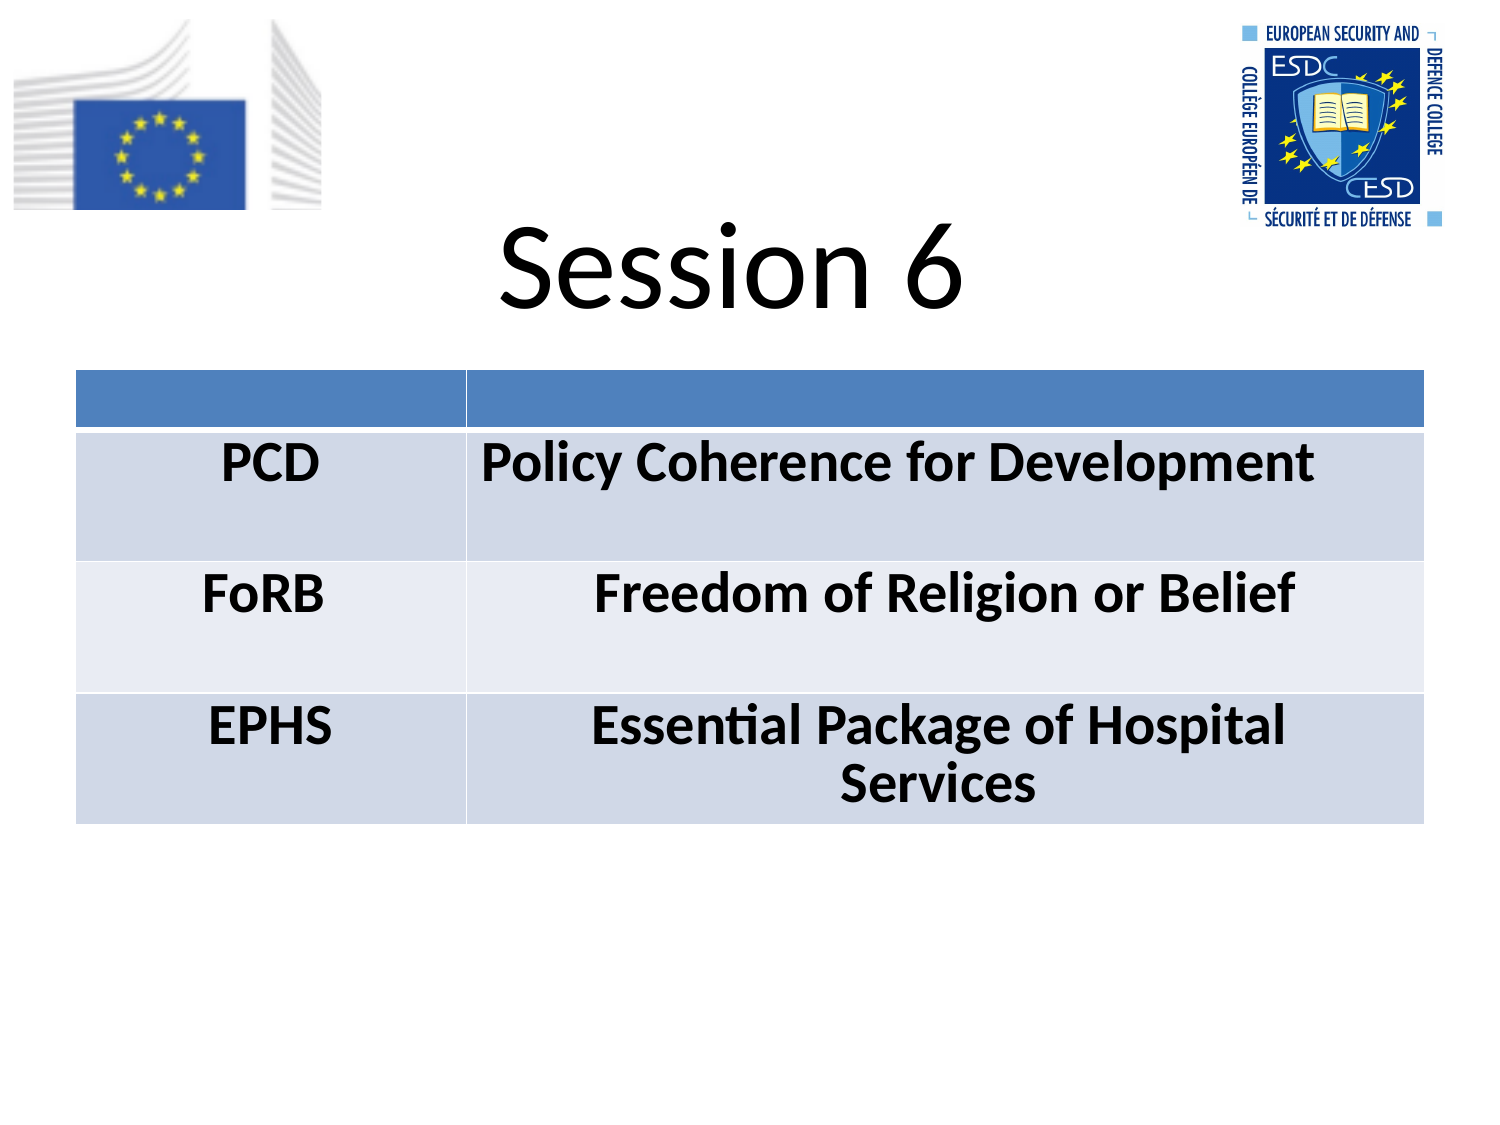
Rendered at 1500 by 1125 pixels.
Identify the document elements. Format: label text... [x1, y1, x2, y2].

picture [1239, 23, 1446, 227]
table_cell Freedom of Religion or Belief [467, 562, 1424, 692]
title Session 6 [56, 165, 1407, 353]
table_header [76, 370, 466, 427]
table_cell Essential Package of Hospital Services [467, 694, 1424, 824]
table_cell PCD [76, 433, 466, 561]
table_header [467, 370, 1424, 427]
picture [13, 19, 322, 210]
table_cell Policy Coherence for Development [467, 433, 1424, 561]
table_cell EPHS [76, 694, 466, 824]
table_cell FoRB [76, 562, 466, 692]
